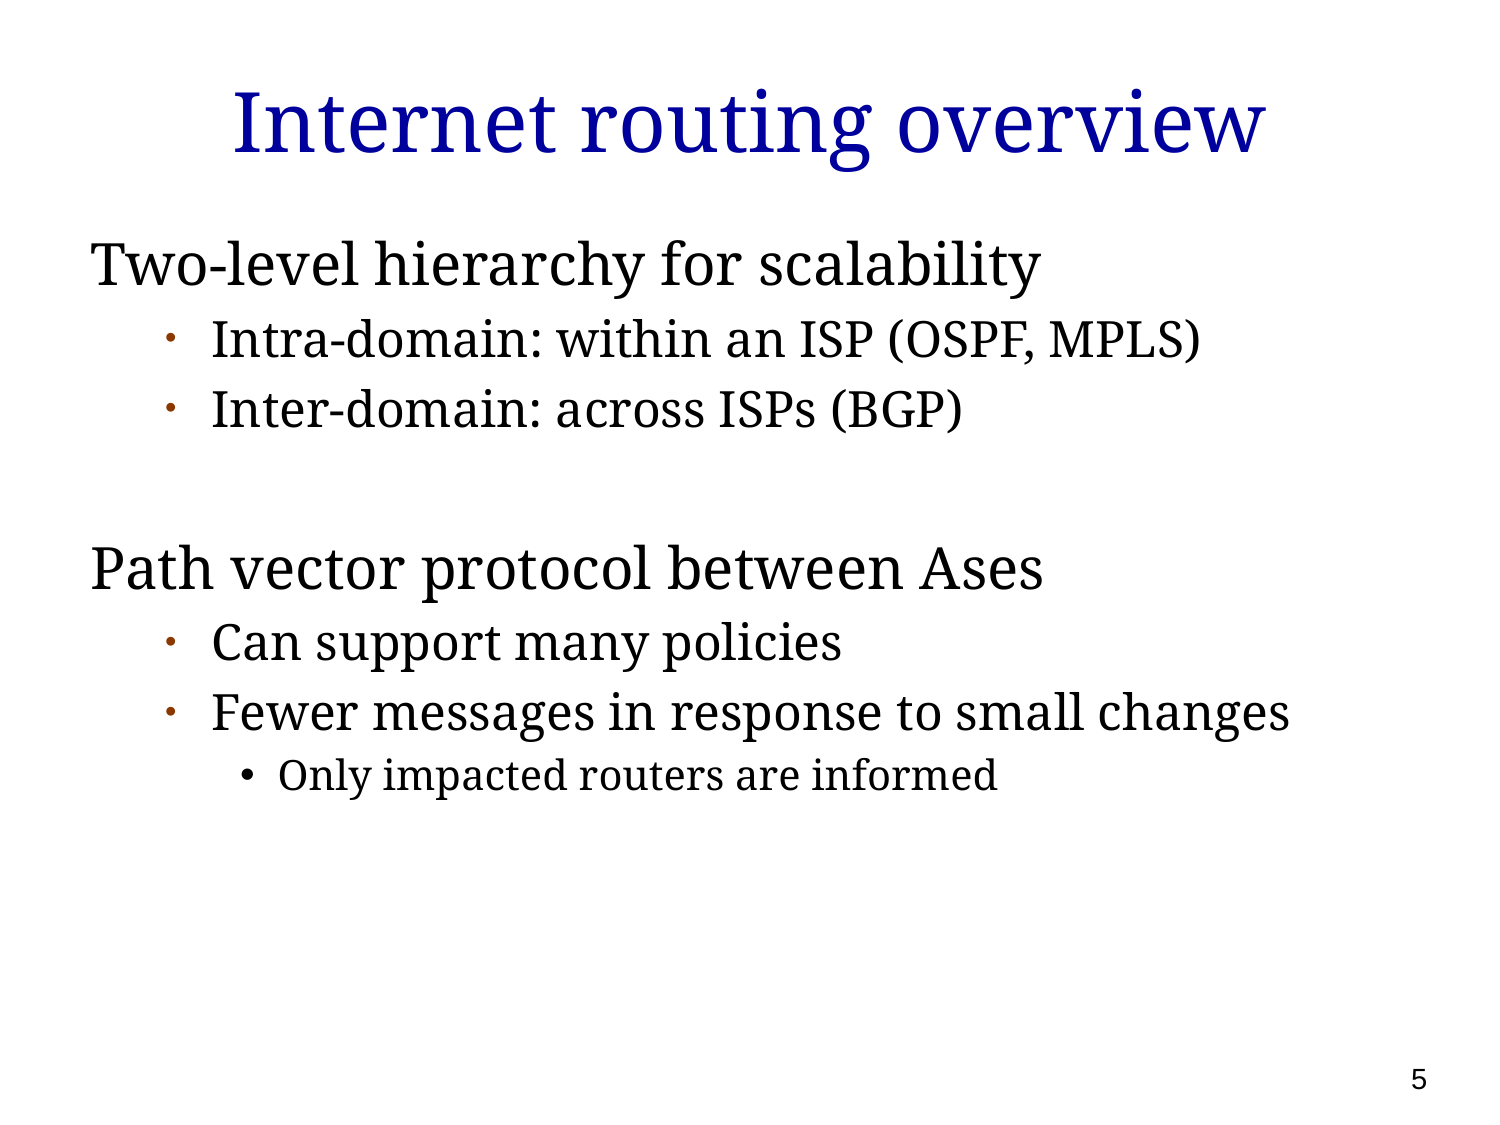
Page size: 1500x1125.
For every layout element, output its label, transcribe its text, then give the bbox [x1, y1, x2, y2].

slide_number 5 [1092, 1024, 1443, 1103]
list Two-level hierarchy for scalability Intra-domain: within an ISP (OSPF, MPLS) Inter-domain: across ISPs (BGP) Path vector protocol between Ases Can support many policies Fewer messages in response to small changes Only impacted routers are informed [74, 219, 1426, 963]
title Internet routing overview [74, 47, 1426, 191]
